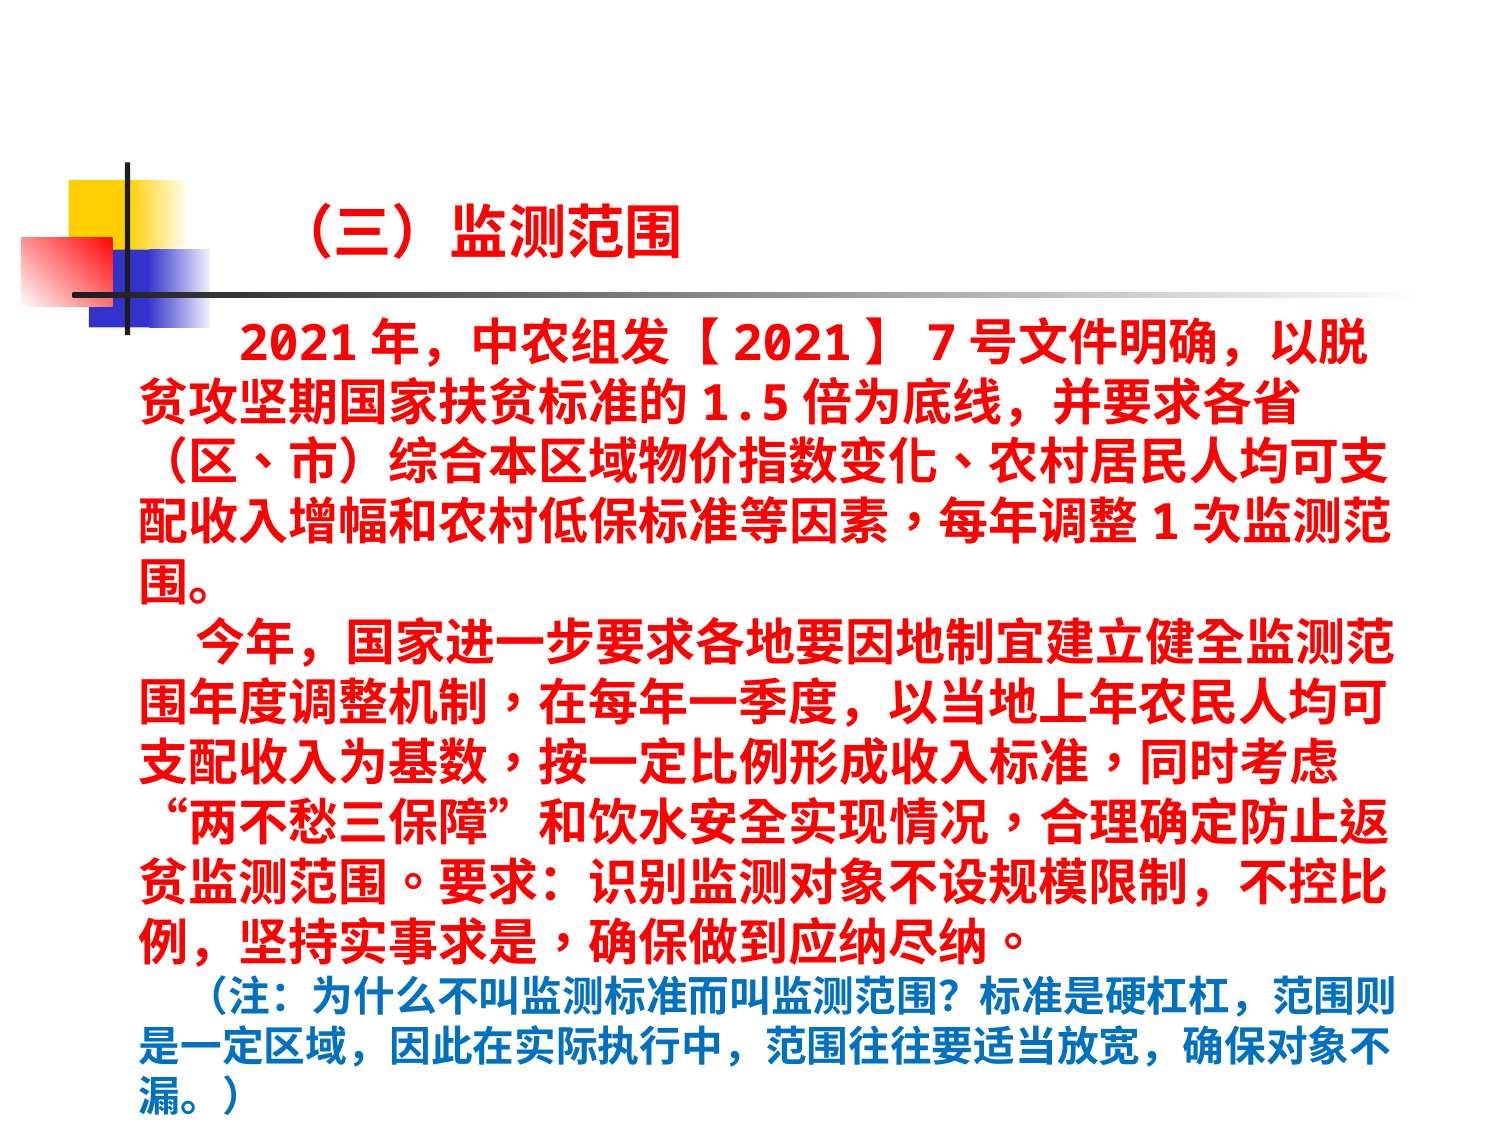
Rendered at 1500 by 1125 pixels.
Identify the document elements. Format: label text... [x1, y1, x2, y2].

text_box （三）监测范围 [260, 187, 698, 273]
text_box 2021年，中农组发【2021】7号文件明确，以脱贫攻坚期国家扶贫标准的1.5倍为底线，并要求各省（区、市）综合本区域物价指数变化、农村居民人均可支配收入增幅和农村低保标准等因素，每年调整1次监测范围。 今年，国家进一步要求各地要因地制宜建立健全监测范围年度调整机制，在每年一季度，以当地上年农民人均可支配收入为基数，按一定比例形成收入标准，同时考虑“两不愁三保障”和饮水安全实现情况，合理确定防止返贫监测范围。要求：识别监测对象不设规模限制，不控比例，坚持实事求是，确保做到应纳尽纳。 （注：为什么不叫监测标准而叫监测范围？标准是硬杠杠，范围则是一定区域，因此在实际执行中，范围往往要适当放宽，确保对象不漏。） [123, 302, 1424, 1125]
